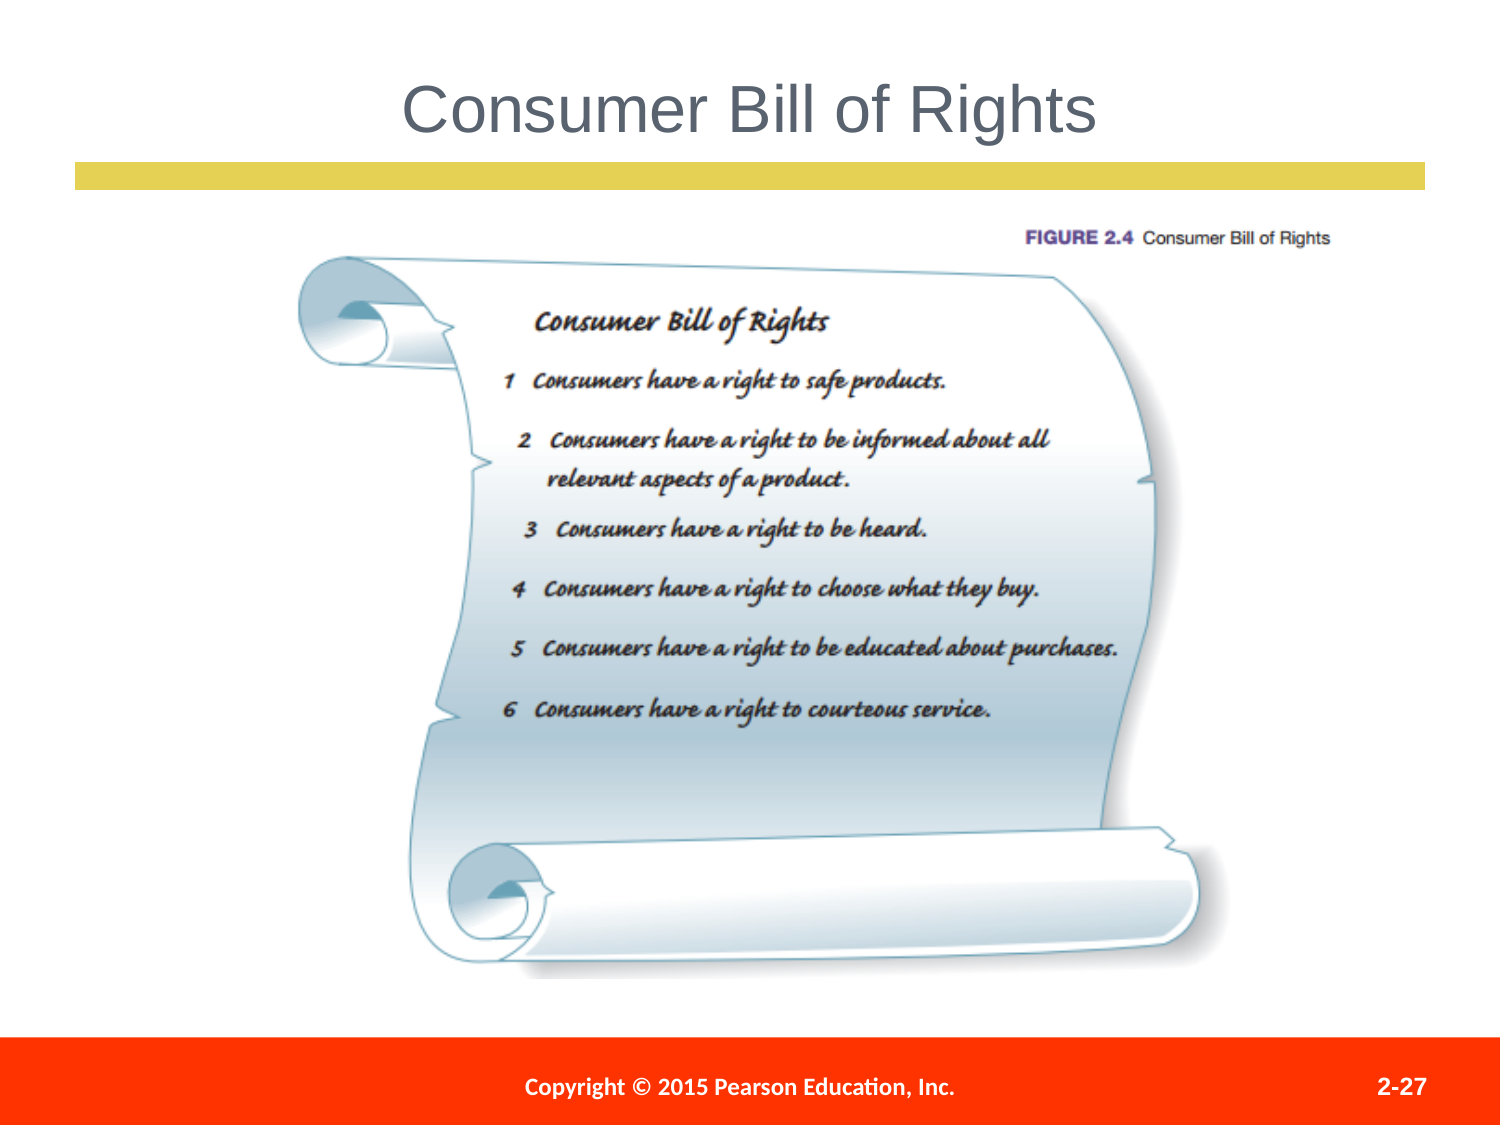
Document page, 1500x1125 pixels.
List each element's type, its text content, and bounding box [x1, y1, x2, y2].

title Consumer Bill of Rights [74, 12, 1426, 201]
picture [281, 212, 1352, 980]
